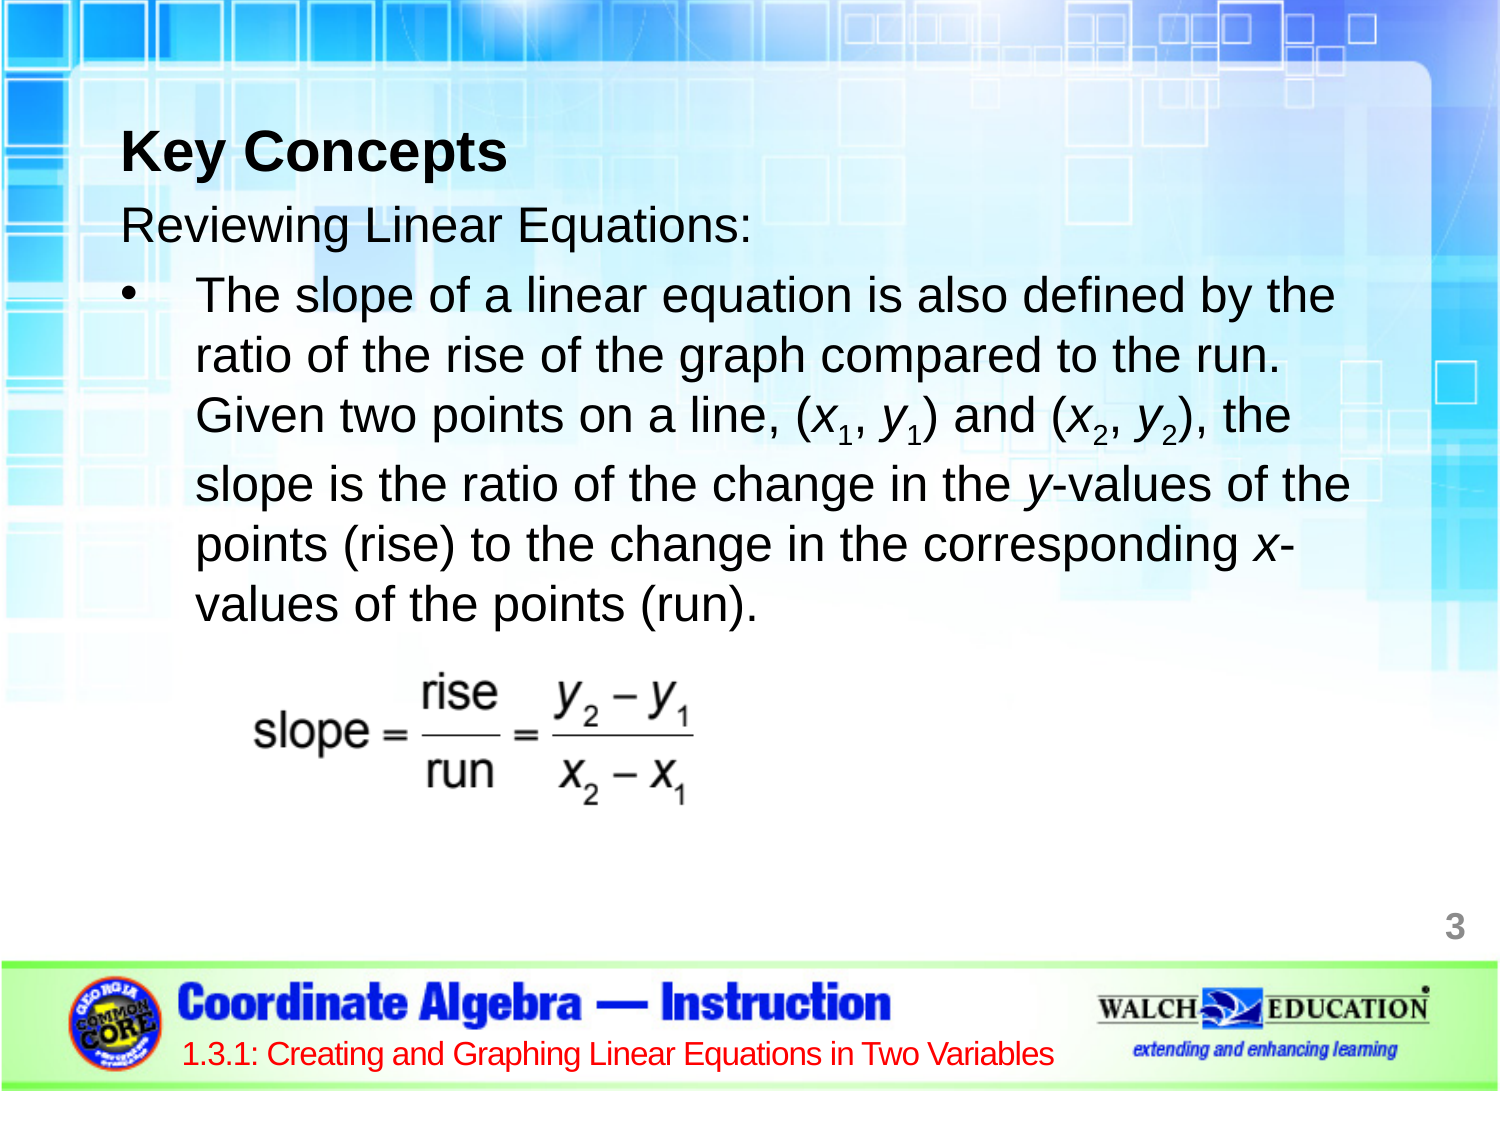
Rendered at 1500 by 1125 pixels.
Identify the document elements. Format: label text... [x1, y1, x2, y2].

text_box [250, 658, 695, 808]
picture [1, 0, 1500, 1091]
list 1.3.1: Creating and Graphing Linear Equations in Two Variables [166, 1024, 1136, 1069]
subtitle Key Concepts Reviewing Linear Equations: The slope of a linear equation is also defined by the ratio of the rise of the graph compared to the run. Given two points on a line, (x1, y1) and (x2, y2), the slope is the ratio of the change in the y-values of the points (rise) to the change in the corresponding x-values of the points (run). [105, 105, 1394, 925]
slide_number 3 [1361, 901, 1481, 949]
